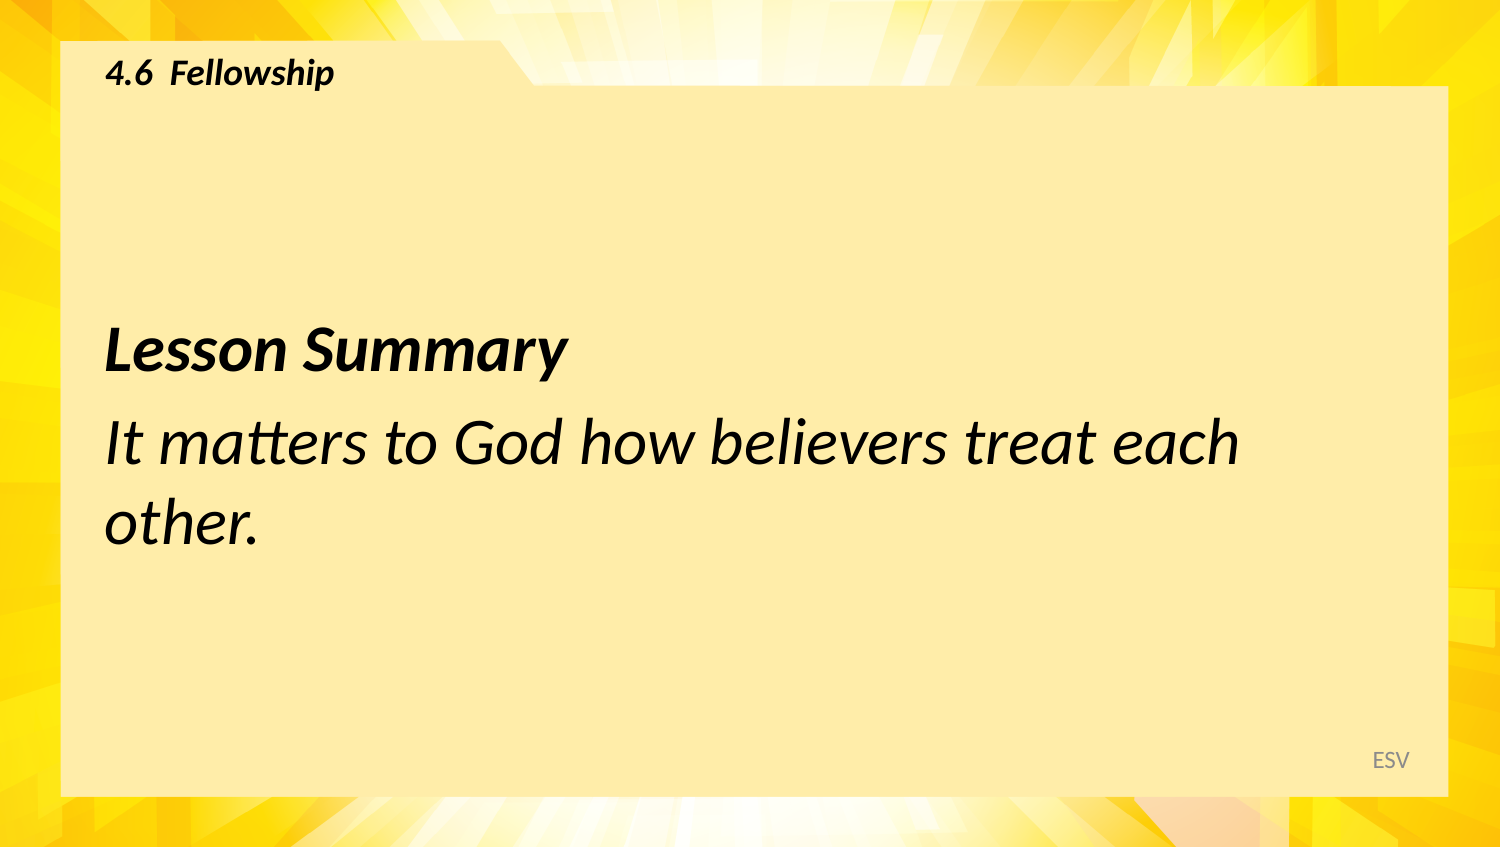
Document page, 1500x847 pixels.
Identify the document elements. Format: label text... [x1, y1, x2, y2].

list Lesson Summary It matters to God how believers treat each other. [89, 141, 1403, 722]
picture [0, 0, 1500, 847]
footer ESV [950, 736, 1425, 782]
title 4.6 Fellowship [89, 33, 1420, 108]
